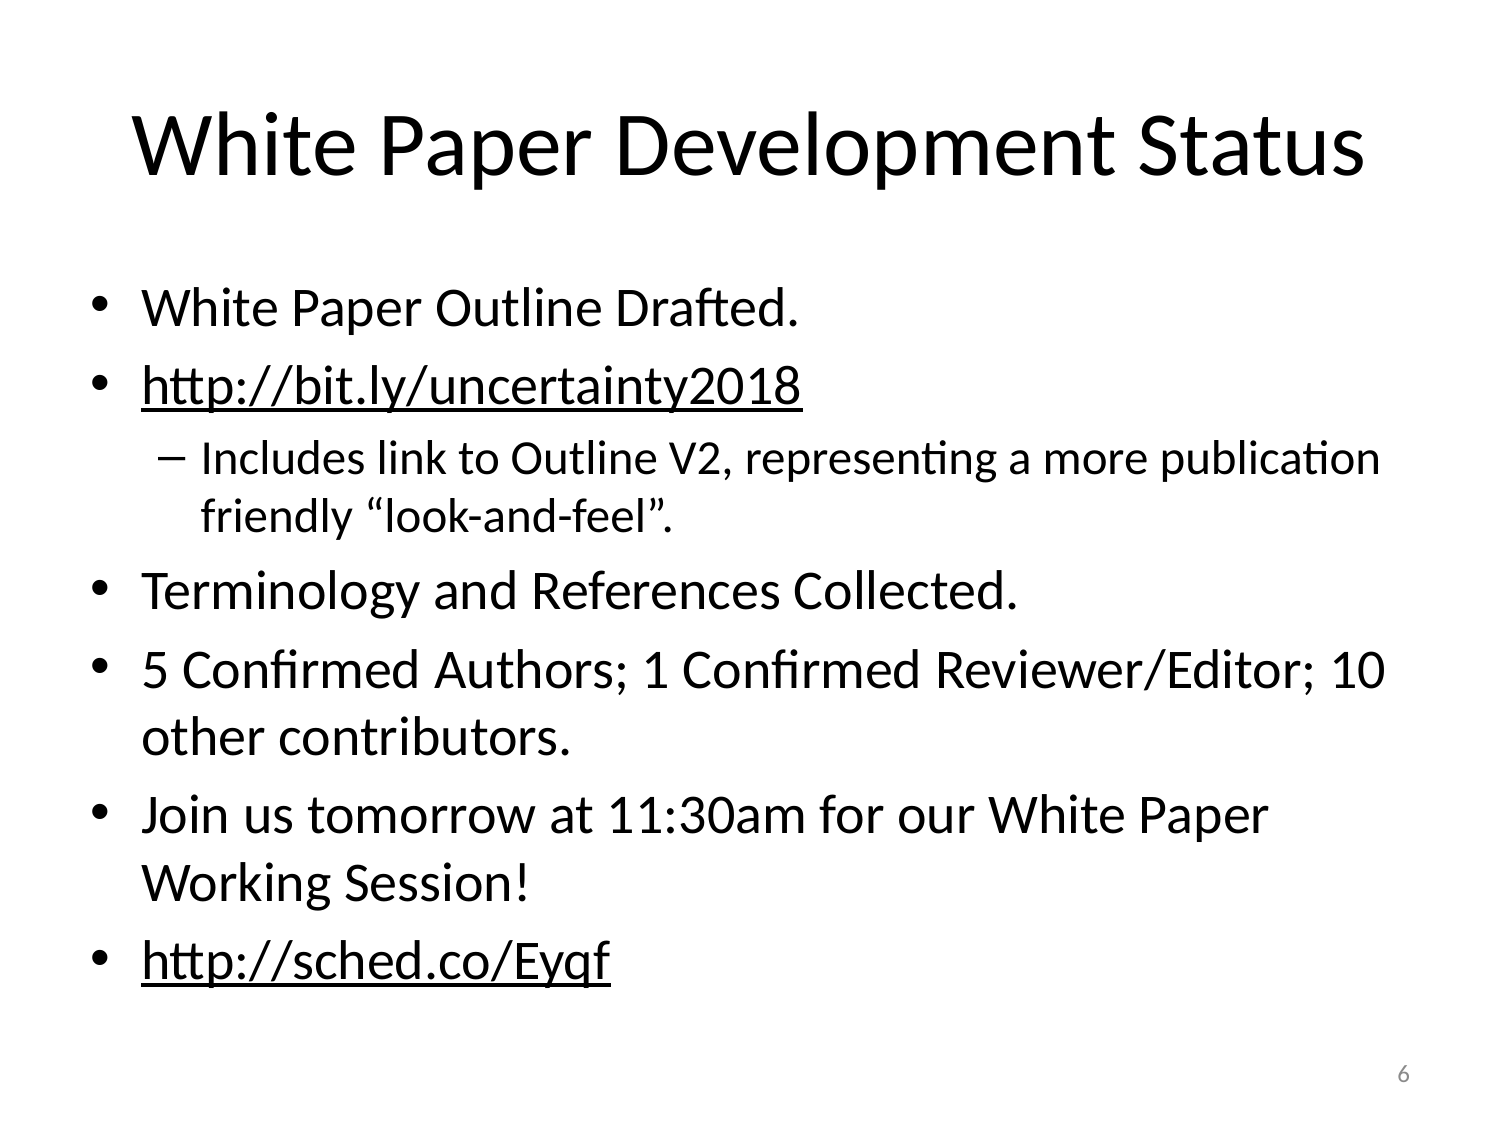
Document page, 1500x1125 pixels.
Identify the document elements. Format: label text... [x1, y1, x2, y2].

list White Paper Outline Drafted. http://bit.ly/uncertainty2018 Includes link to Outline V2, representing a more publication friendly “look-and-feel”. Terminology and References Collected. 5 Confirmed Authors; 1 Confirmed Reviewer/Editor; 10 other contributors. Join us tomorrow at 11:30am for our White Paper Working Session! http://sched.co/Eyqf [75, 262, 1425, 1005]
slide_number 6 [1074, 1042, 1425, 1103]
title White Paper Development Status [75, 45, 1425, 233]
